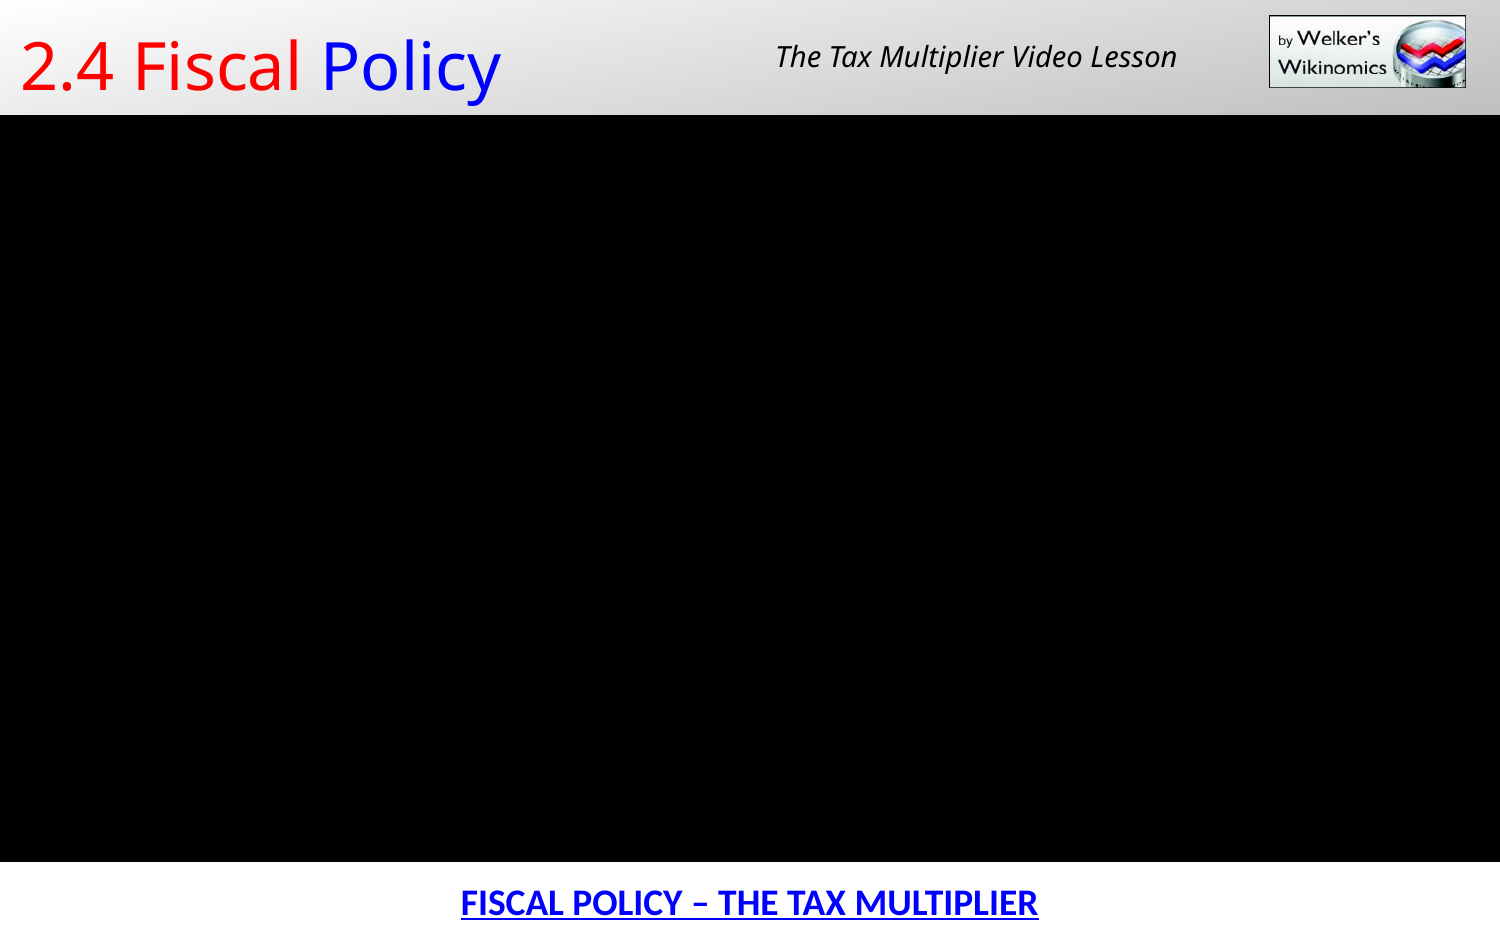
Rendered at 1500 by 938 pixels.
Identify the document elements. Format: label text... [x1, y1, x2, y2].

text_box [0, 114, 1500, 864]
text_box FISCAL POLICY – THE TAX MULTIPLIER [446, 872, 1054, 931]
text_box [0, 0, 1500, 113]
